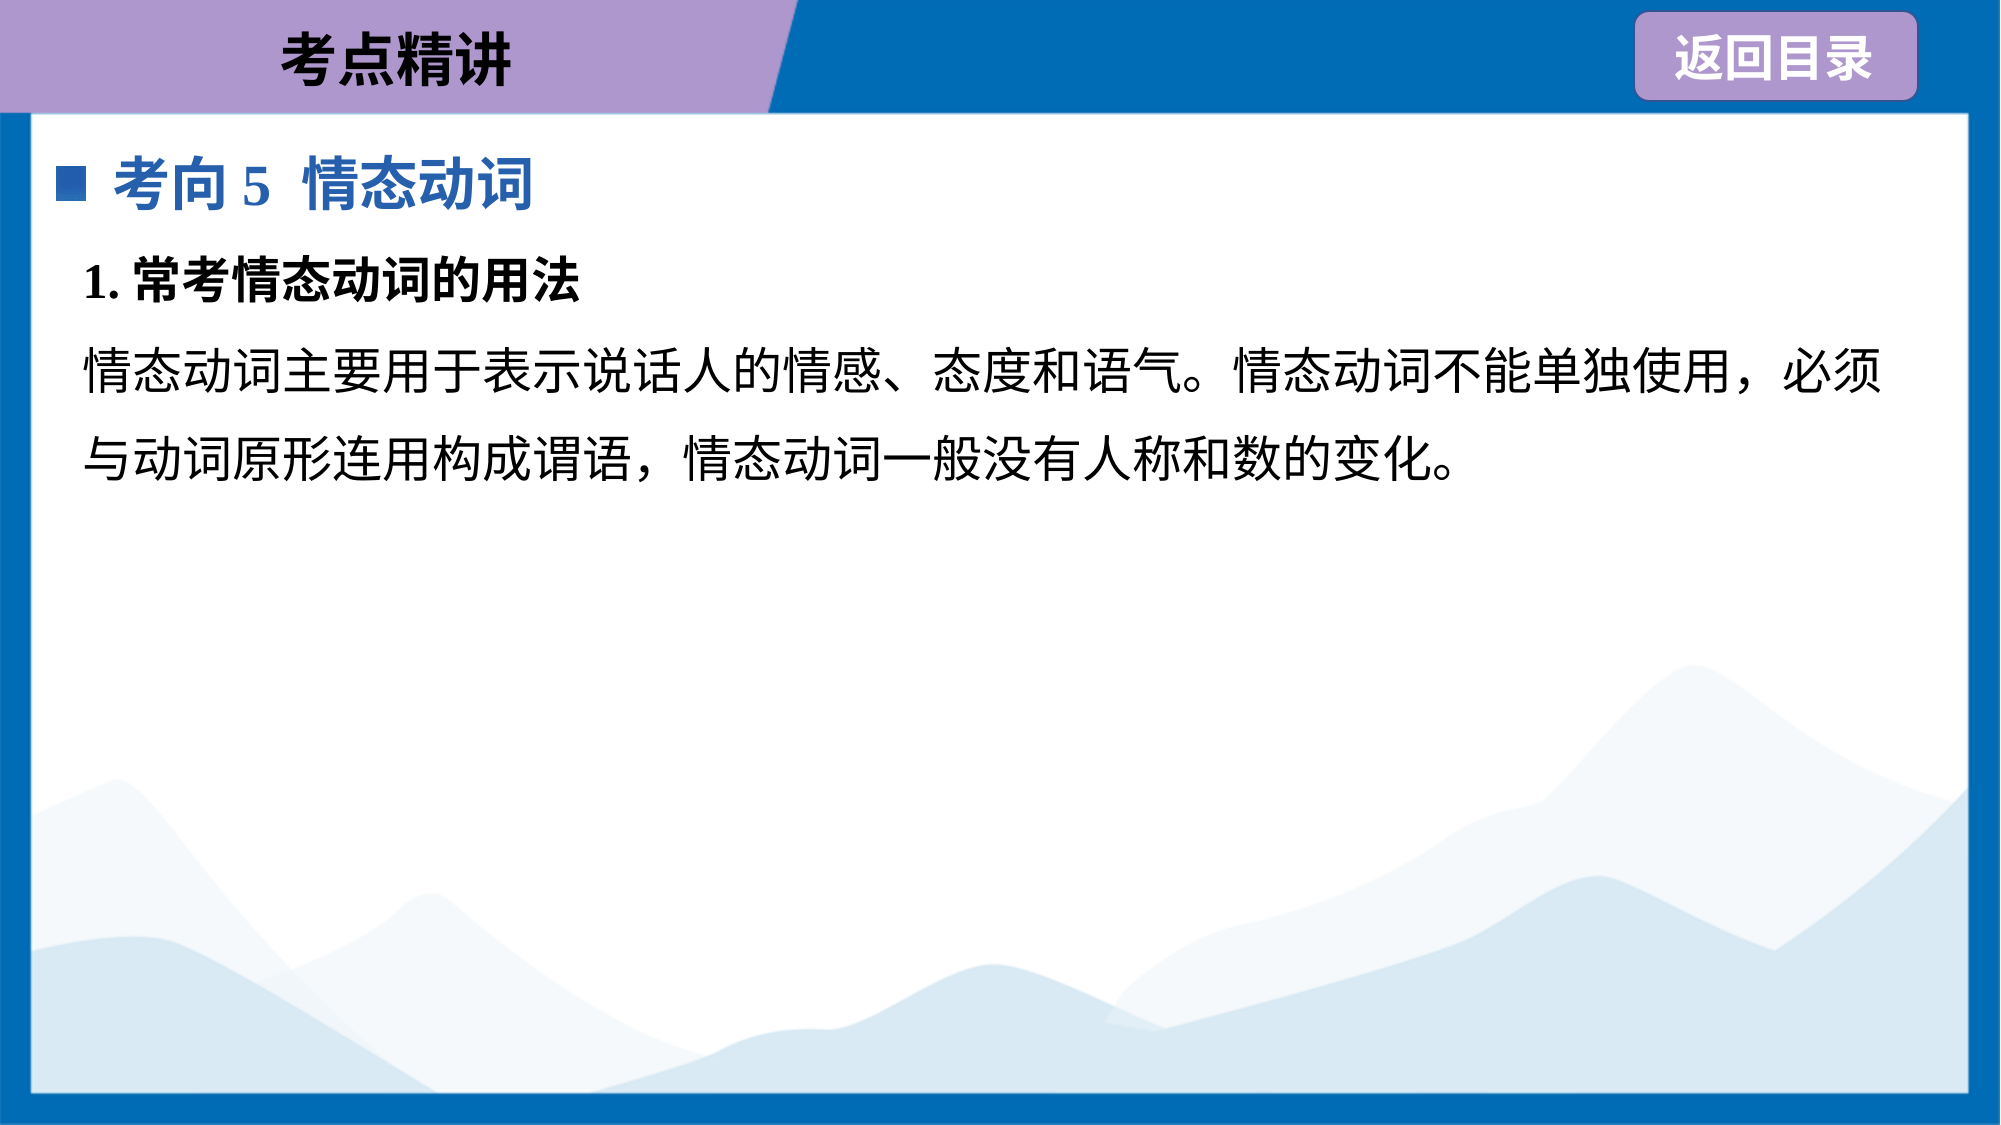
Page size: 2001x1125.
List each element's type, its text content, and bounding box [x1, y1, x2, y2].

text_box 1.常考情态动词的用法 情态动词主要用于表示说话人的情感、态度和语气。情态动词不能单独使用，必须 与动词原形连用构成谓语，情态动词一般没有人称和数的变化。 [82, 216, 1917, 478]
text_box 考向5 情态动词 [112, 146, 1917, 216]
picture [0, 0, 2000, 1125]
